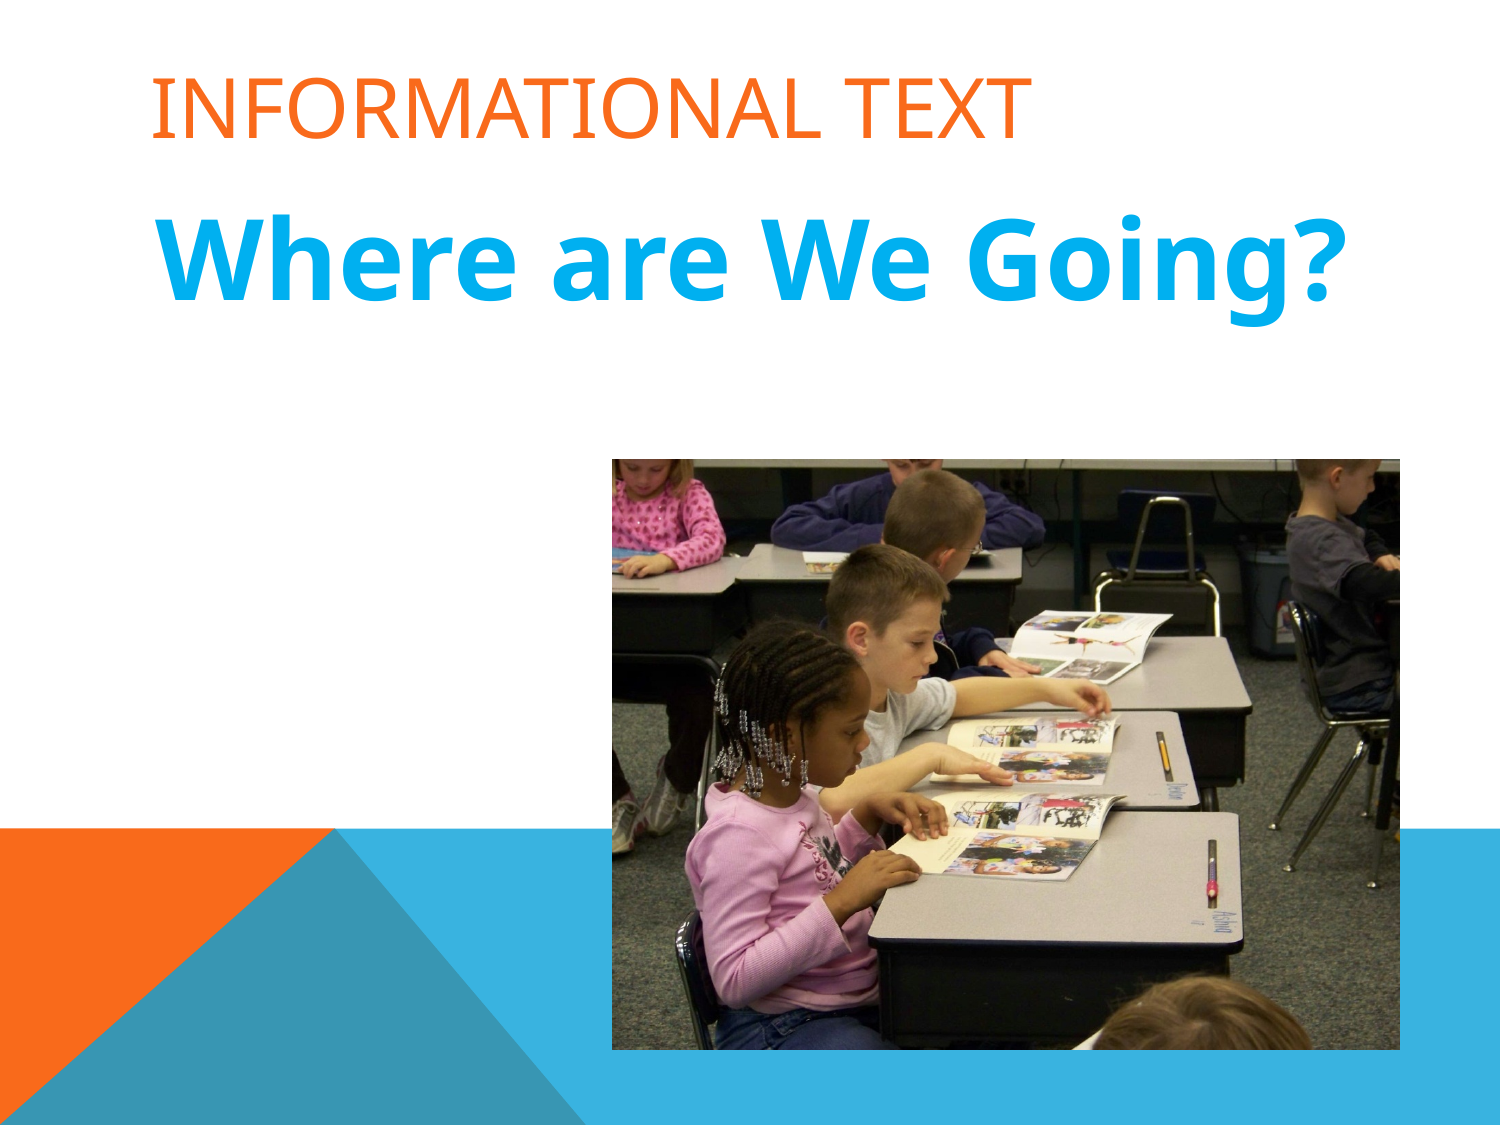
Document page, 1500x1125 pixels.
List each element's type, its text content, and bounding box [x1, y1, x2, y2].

list Where are We Going? [135, 180, 1369, 768]
picture [612, 459, 1401, 1051]
title Informational text [135, 60, 1369, 150]
